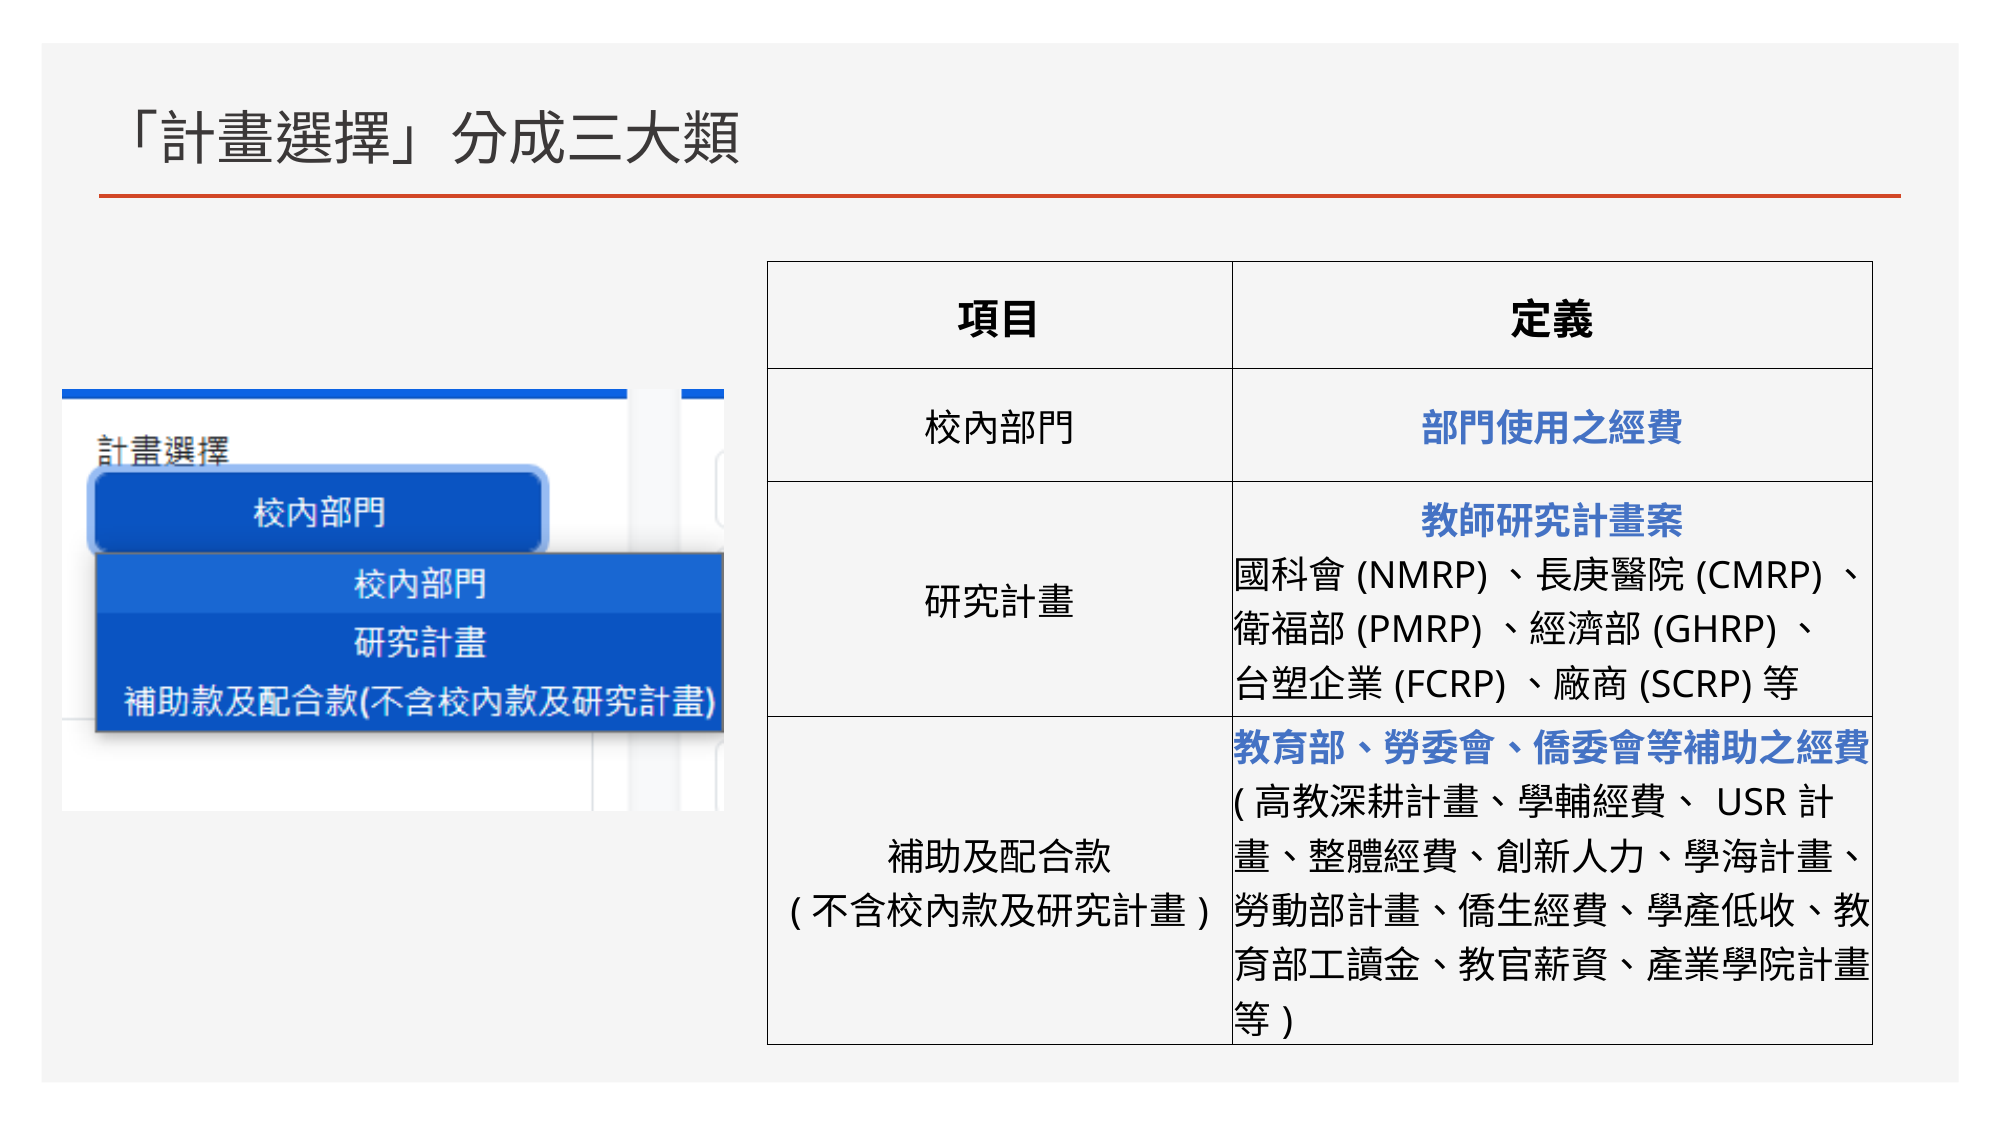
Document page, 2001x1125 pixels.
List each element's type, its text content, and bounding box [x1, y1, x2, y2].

picture [62, 389, 724, 811]
table_cell 研究計畫 [768, 482, 1232, 716]
table_cell 教育部、勞委會、僑委會等補助之經費 (高教深耕計畫、學輔經費、USR計畫、整體經費、創新人力、學海計畫、勞動部計畫、僑生經費、學產低收、教育部工讀金、教官薪資、產業學院計畫等) [1233, 717, 1872, 1044]
table_cell 補助及配合款 (不含校內款及研究計畫) [768, 717, 1232, 1044]
table_cell 校內部門 [768, 369, 1232, 481]
table_cell 部門使用之經費 [1233, 369, 1872, 481]
table_header 項目 [768, 262, 1232, 368]
title 「計畫選擇」分成三大類 [85, 73, 1214, 179]
table_cell 教師研究計畫案 國科會(NMRP)、長庚醫院(CMRP)、衛福部(PMRP)、經濟部(GHRP)、 台塑企業(FCRP)、廠商(SCRP)等 [1233, 482, 1872, 716]
table_header 定義 [1233, 262, 1872, 368]
